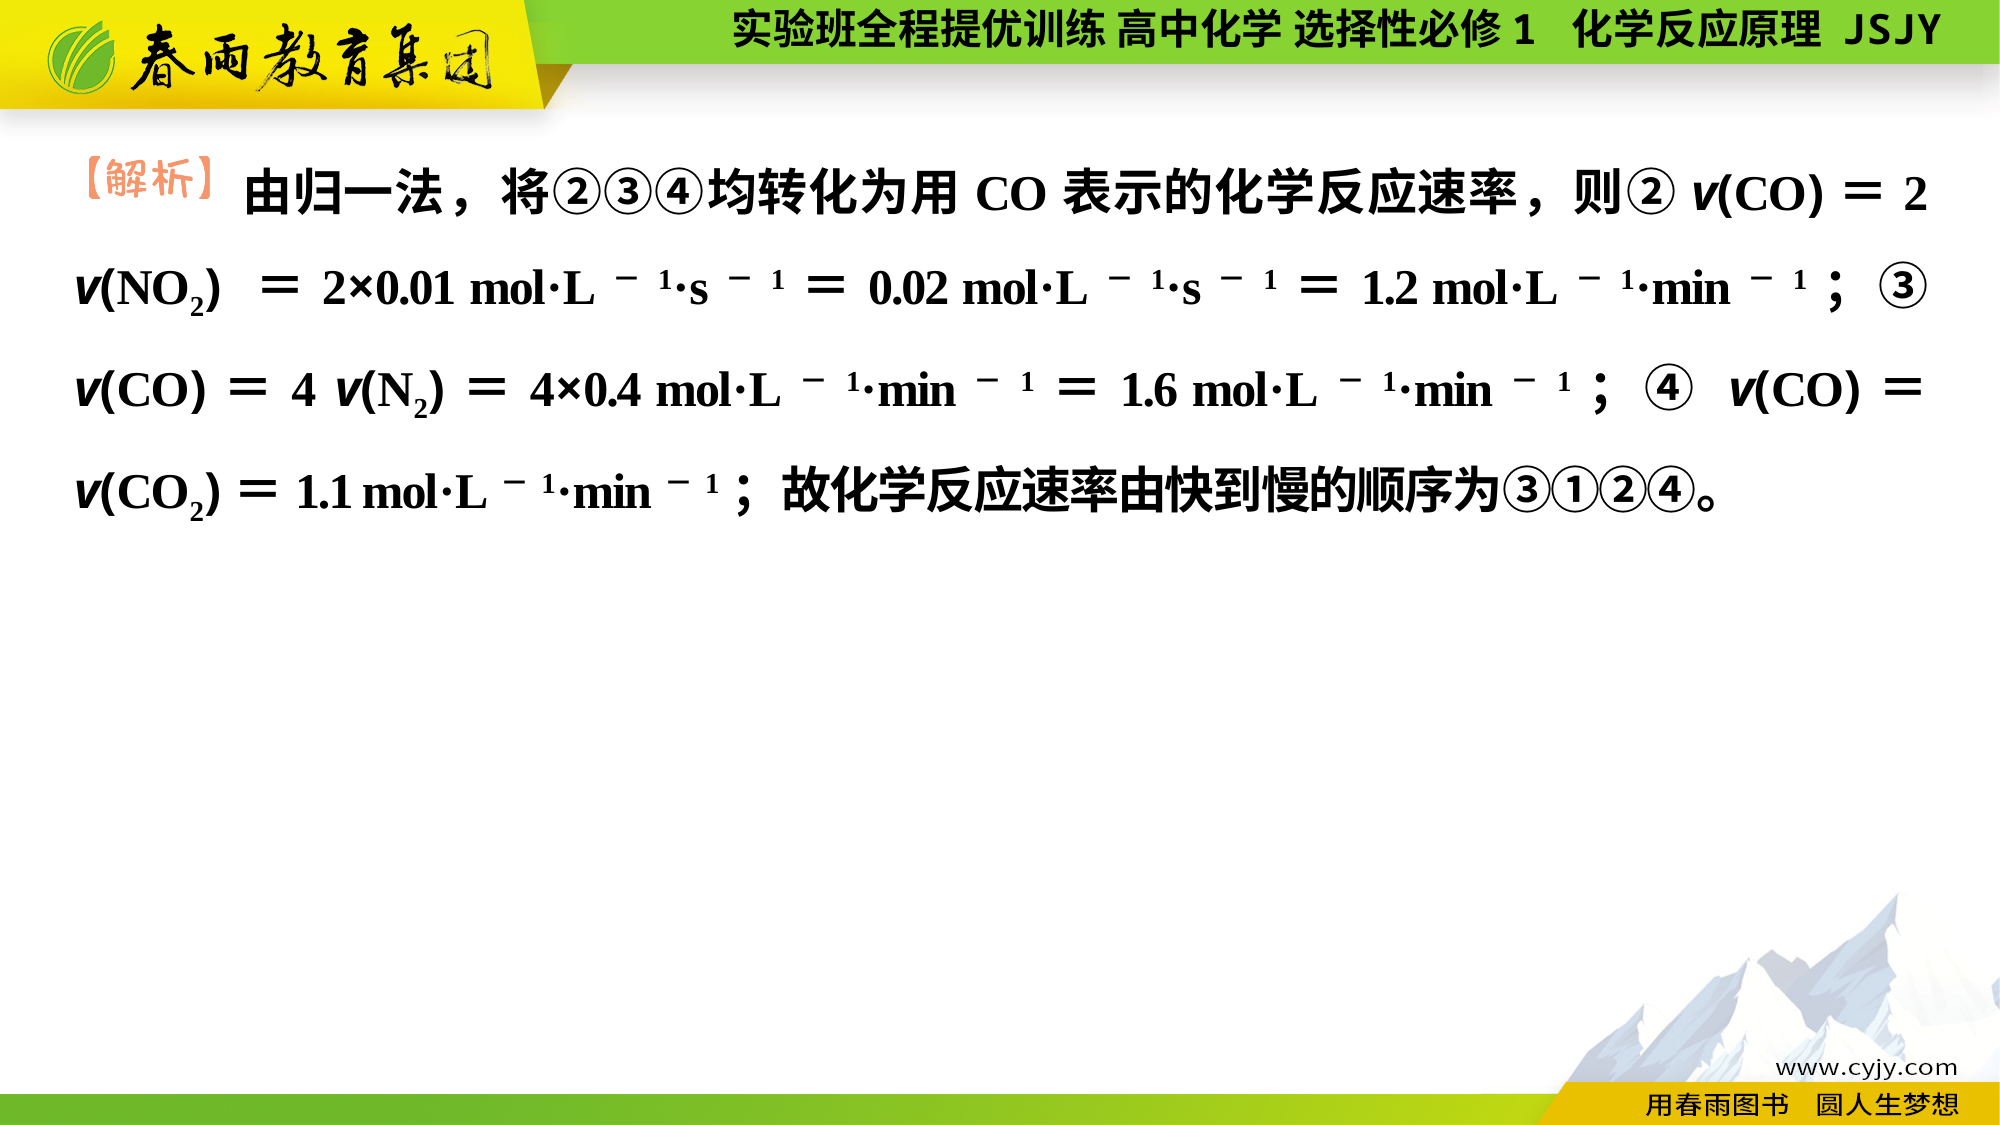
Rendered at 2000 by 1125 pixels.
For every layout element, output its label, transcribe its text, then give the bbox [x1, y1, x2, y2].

picture [0, 0, 2000, 1125]
list 由归一法，将②③④均转化为用CO表示的化学反应速率，则②v(CO)＝2 v(NO2) ＝2×0.01 mol·L－1·s－1＝0.02 mol·L－1·s－1＝1.2 mol·L－1·min－1；③ v(CO)＝4 v(N2)＝4×0.4 mol·L－1·min－1＝1.6 mol·L－1·min－1；④ v(CO)＝ v(CO2)＝1.1 mol·L－1·min－1；故化学反应速率由快到慢的顺序为③①②④。 [59, 122, 1944, 502]
